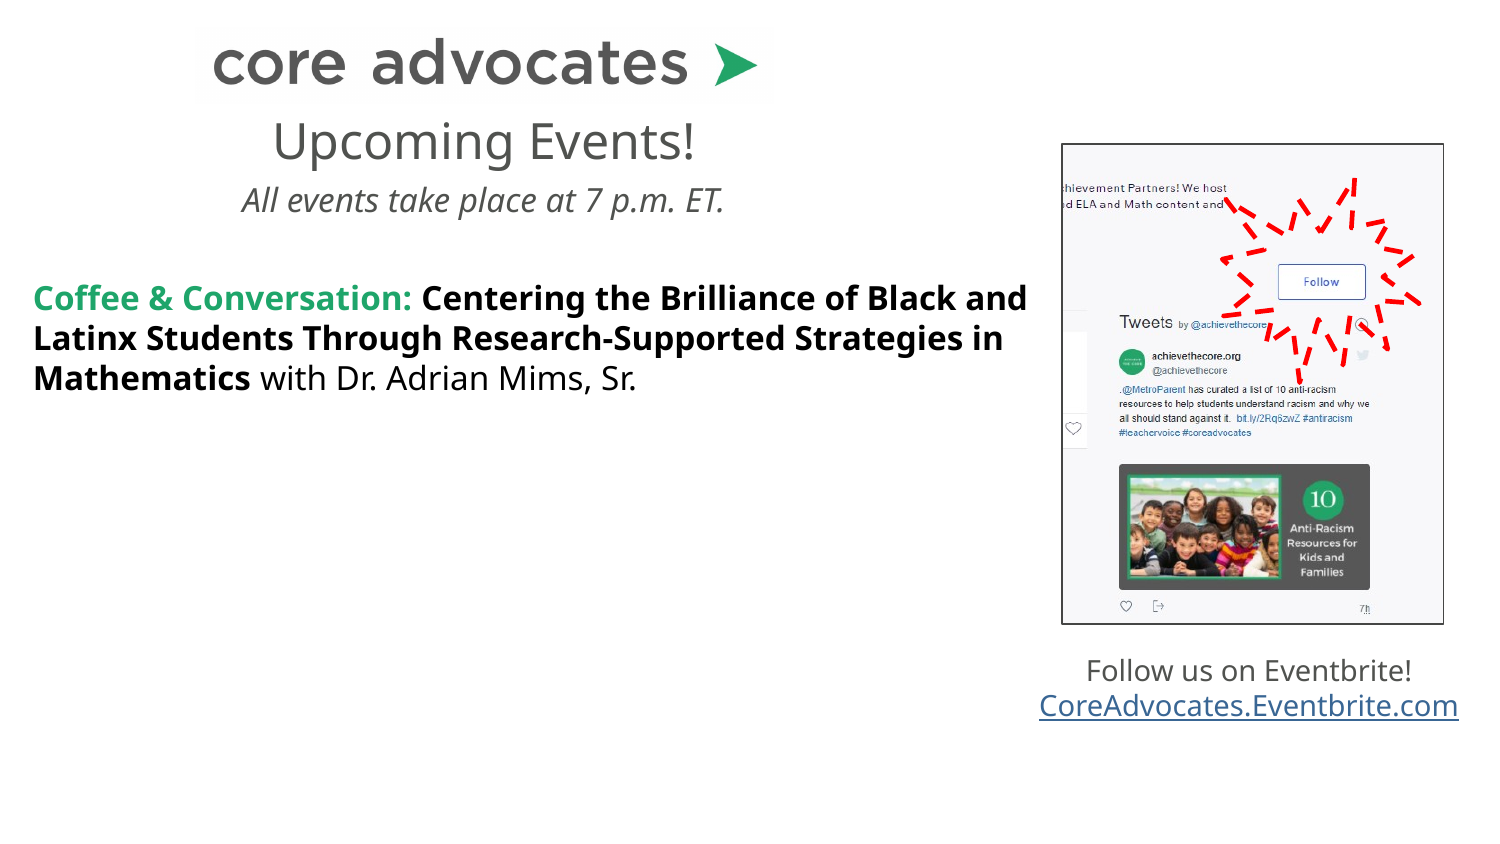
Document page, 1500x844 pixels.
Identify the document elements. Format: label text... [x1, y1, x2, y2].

list Upcoming Events! All events take place at 7 p.m. ET. [145, 101, 823, 260]
picture [195, 27, 774, 104]
list Coffee & Conversation: Centering the Brilliance of Black and Latinx Students Through Research-Supported Strategies in Mathematics with Dr. Adrian Mims, Sr. [17, 270, 1054, 792]
picture [1062, 144, 1443, 624]
text_box Follow us on Eventbrite! CoreAdvocates.Eventbrite.com [1015, 637, 1490, 732]
